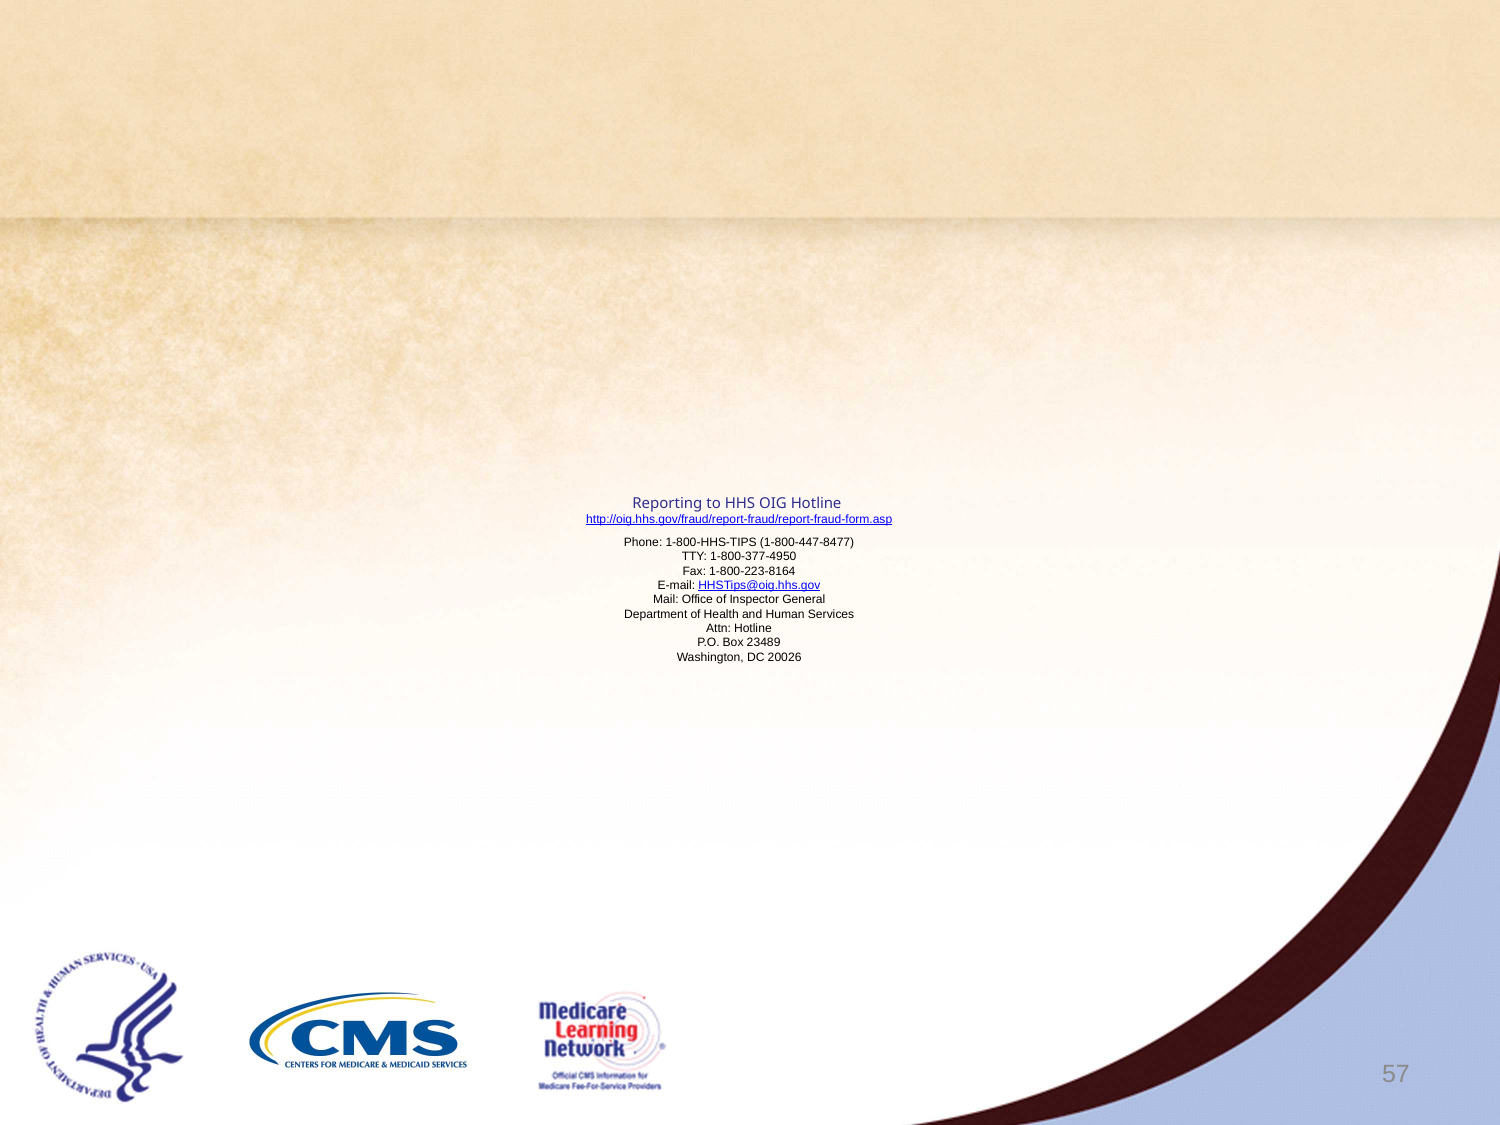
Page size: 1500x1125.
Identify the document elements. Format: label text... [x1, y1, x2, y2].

slide_number 57 [1074, 1042, 1425, 1103]
title Reporting to HHS OIG Hotline http://oig.hhs.gov/fraud/report-fraud/report-fraud-form.asp Phone: 1-800-HHS-TIPS (1-800-447-8477) TTY: 1-800-377-4950 Fax: 1-800-223-8164 E-mail: HHSTips@oig.hhs.gov Mail: Office of Inspector General Department of Health and Human Services Attn: Hotline P.O. Box 23489 Washington, DC 20026 [21, 485, 1457, 674]
picture [0, 0, 1500, 1125]
